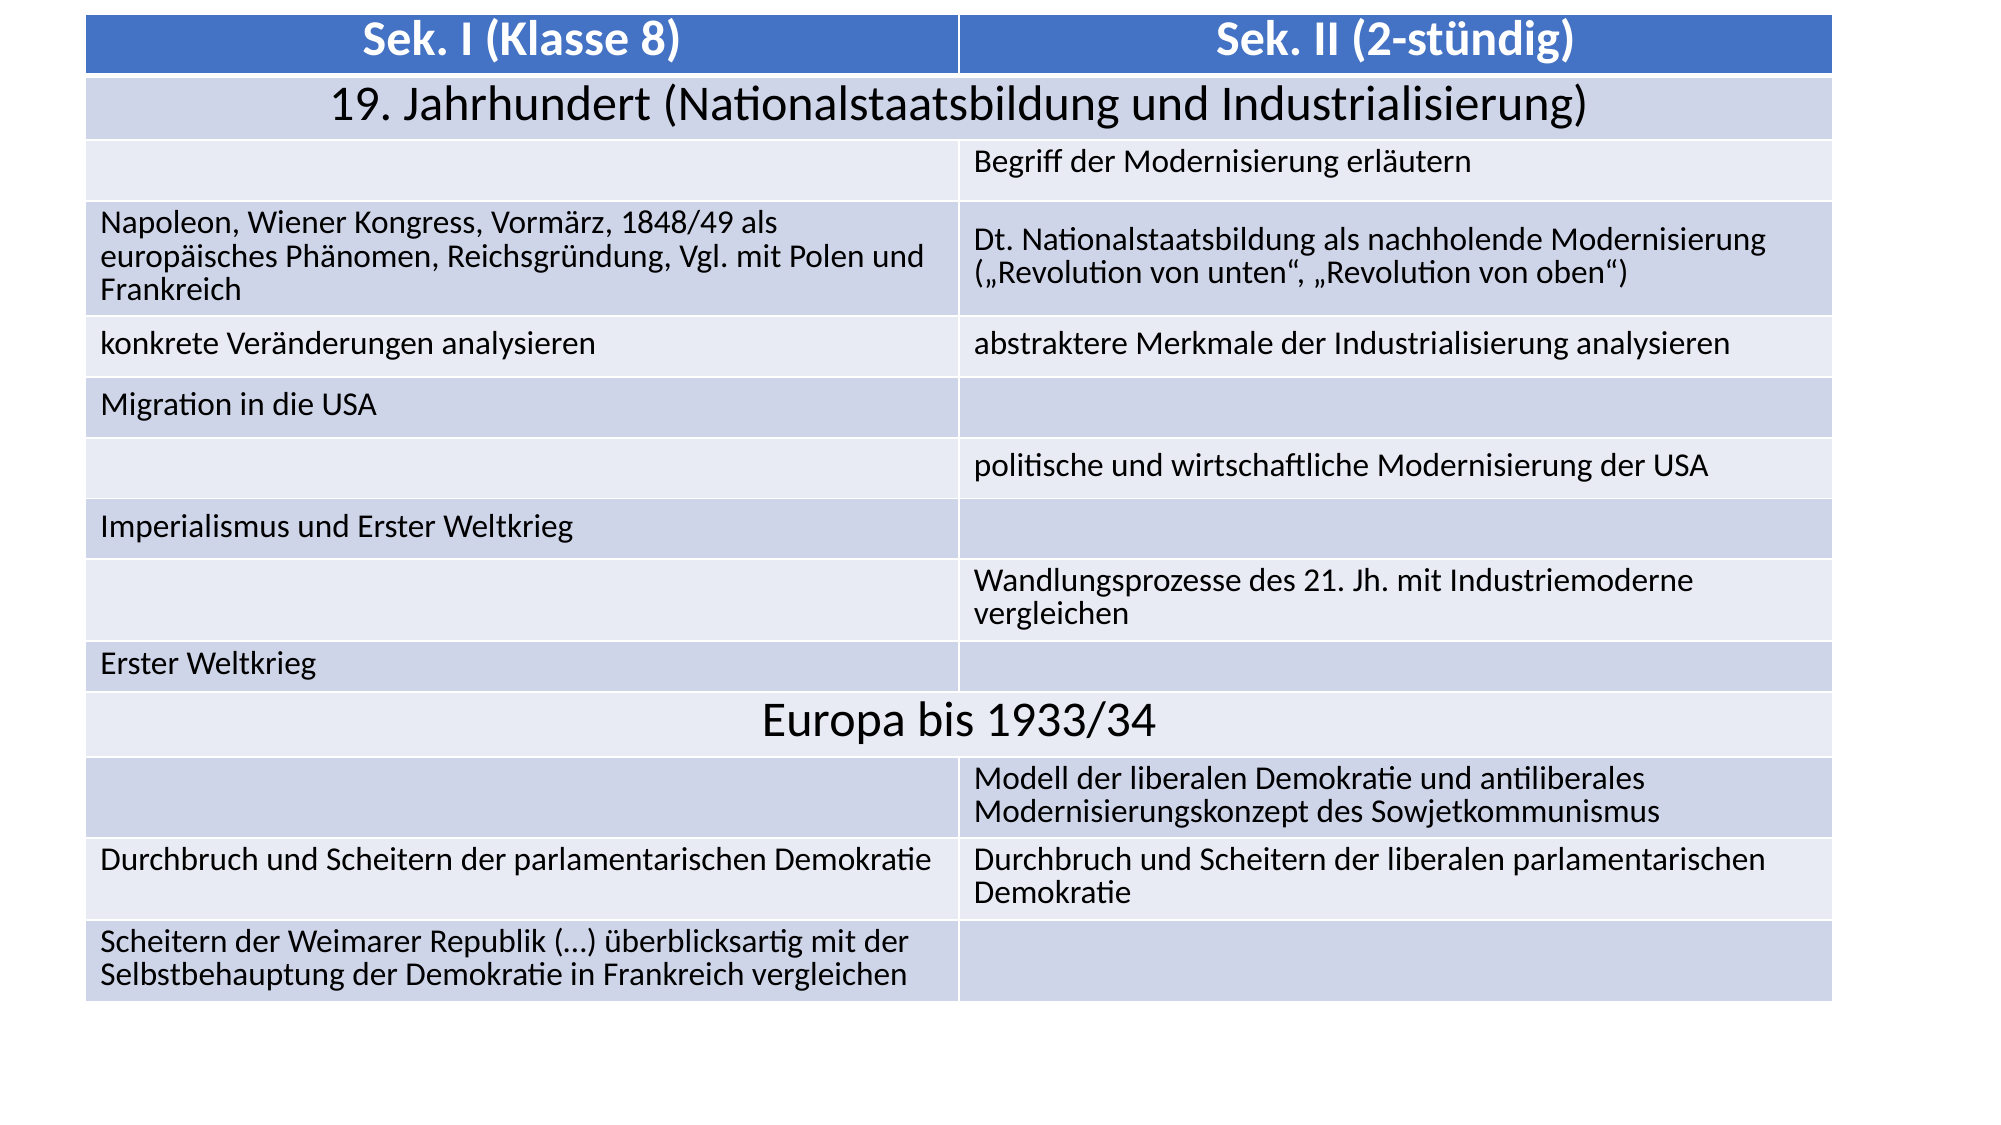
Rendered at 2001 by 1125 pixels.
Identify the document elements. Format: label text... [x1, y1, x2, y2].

table_cell [960, 378, 1832, 437]
table_cell Begriff der Modernisierung erläutern [960, 141, 1832, 200]
table_cell [86, 439, 958, 498]
table_cell [960, 921, 1832, 1001]
table_cell Europa bis 1933/34 [86, 693, 1832, 756]
table_cell 19. Jahrhundert (Nationalstaatsbildung und Industrialisierung) [86, 78, 1832, 139]
table_cell [86, 560, 958, 640]
table_cell konkrete Veränderungen analysieren [86, 317, 958, 376]
table_cell Wandlungsprozesse des 21. Jh. mit Industriemoderne vergleichen [960, 560, 1832, 640]
table_cell [86, 758, 958, 837]
table_cell politische und wirtschaftliche Modernisierung der USA [960, 439, 1832, 498]
table_cell [960, 499, 1832, 558]
table_cell Imperialismus und Erster Weltkrieg [86, 499, 958, 558]
table_cell Migration in die USA [86, 378, 958, 437]
table_cell [86, 141, 958, 200]
table_header Sek. I (Klasse 8) [86, 15, 958, 73]
table_header Sek. II (2-stündig) [960, 15, 1832, 73]
table_cell [960, 642, 1832, 691]
table_cell Durchbruch und Scheitern der liberalen parlamentarischen Demokratie [960, 839, 1832, 919]
table_cell Modell der liberalen Demokratie und antiliberales Modernisierungskonzept des Sowjetkommunismus [960, 758, 1832, 837]
table_cell Napoleon, Wiener Kongress, Vormärz, 1848/49 als europäisches Phänomen, Reichsgründung, Vgl. mit Polen und Frankreich [86, 202, 958, 315]
table_cell Dt. Nationalstaatsbildung als nachholende Modernisierung („Revolution von unten“, „Revolution von oben“) [960, 202, 1832, 315]
table_cell Durchbruch und Scheitern der parlamentarischen Demokratie [86, 839, 958, 919]
table_cell abstraktere Merkmale der Industrialisierung analysieren [960, 317, 1832, 376]
table_cell Erster Weltkrieg [86, 642, 958, 691]
table_cell Scheitern der Weimarer Republik (…) überblicksartig mit der Selbstbehauptung der Demokratie in Frankreich vergleichen [86, 921, 958, 1001]
